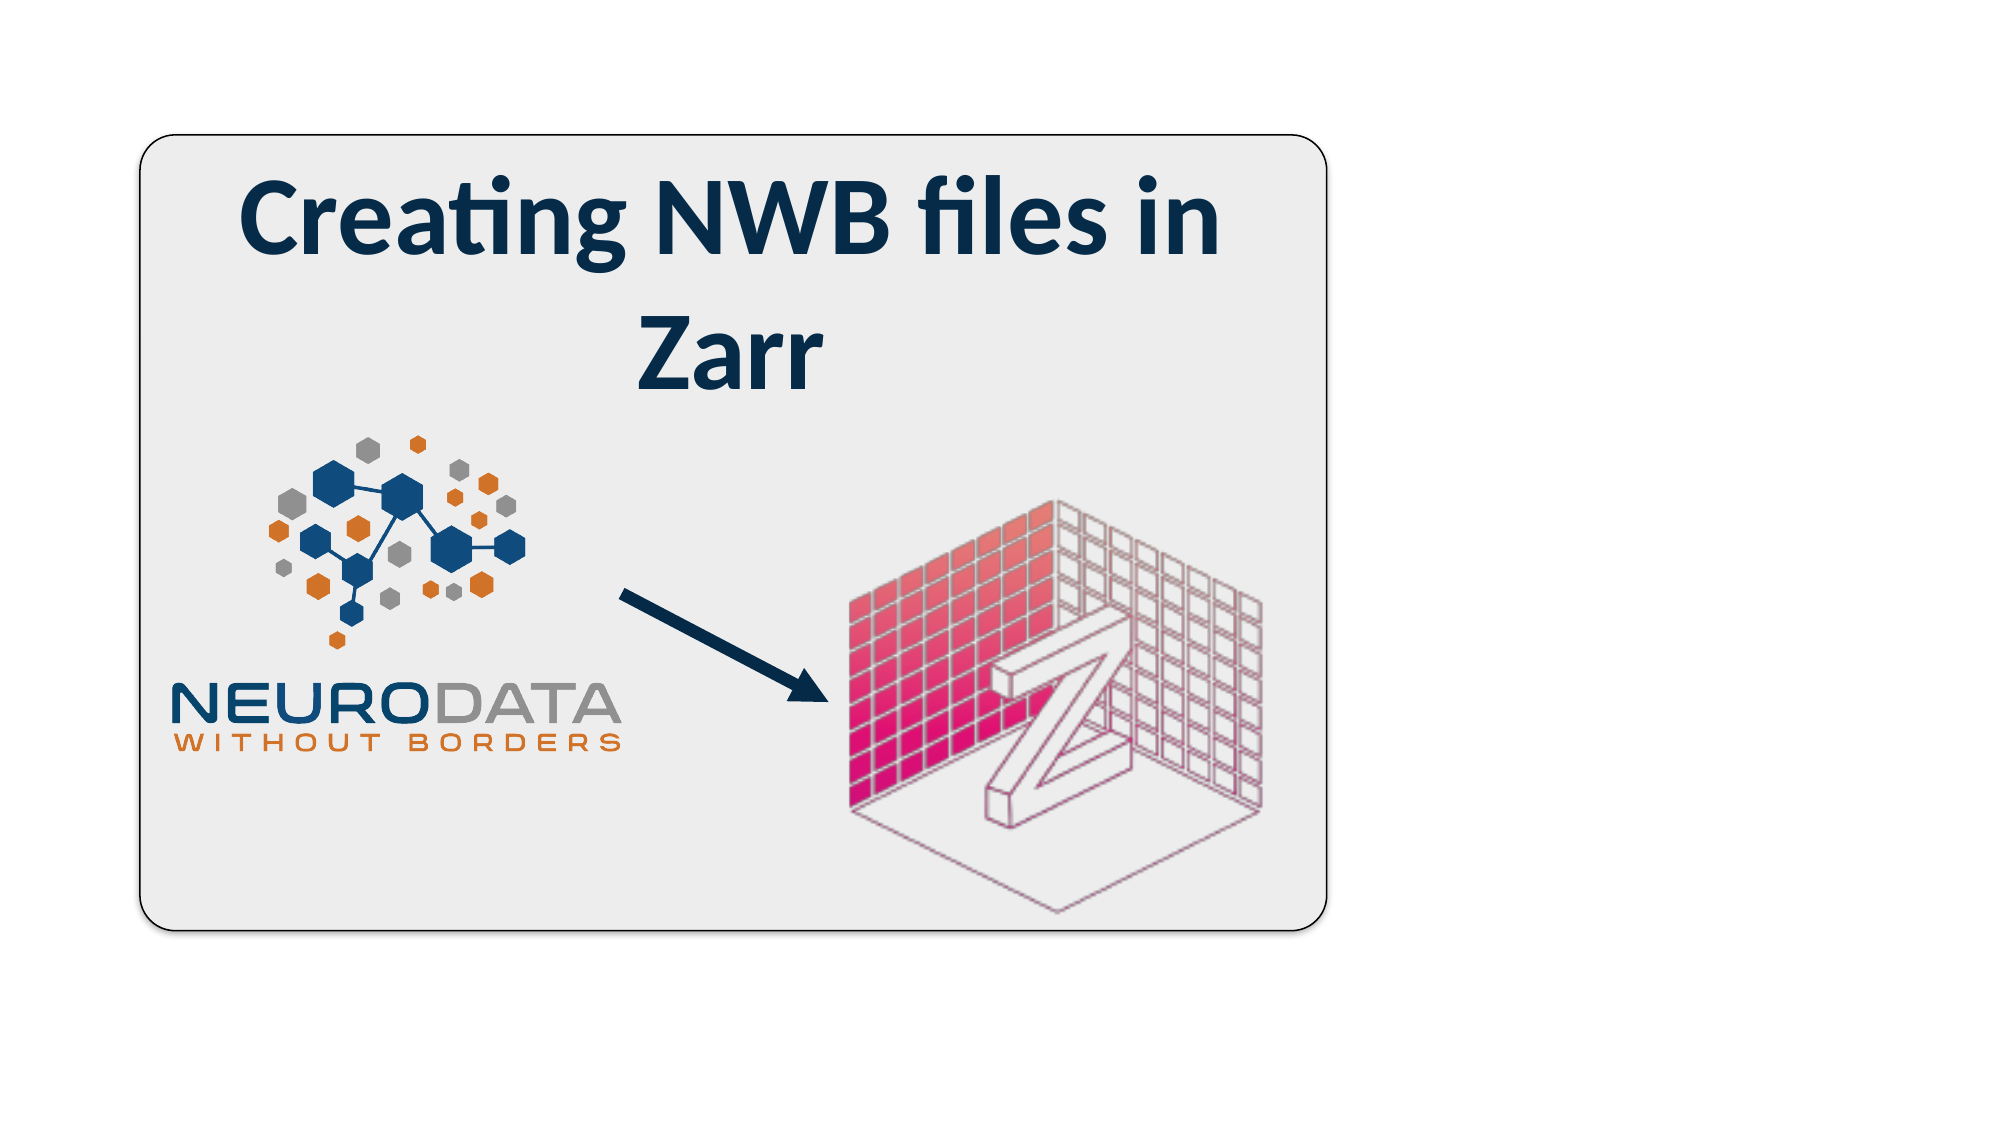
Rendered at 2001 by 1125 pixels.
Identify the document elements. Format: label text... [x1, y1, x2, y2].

picture [828, 483, 1281, 921]
text_box Creating NWB files in Zarr [138, 135, 1325, 420]
text_box [139, 157, 1328, 932]
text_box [621, 593, 829, 703]
picture [172, 435, 622, 752]
